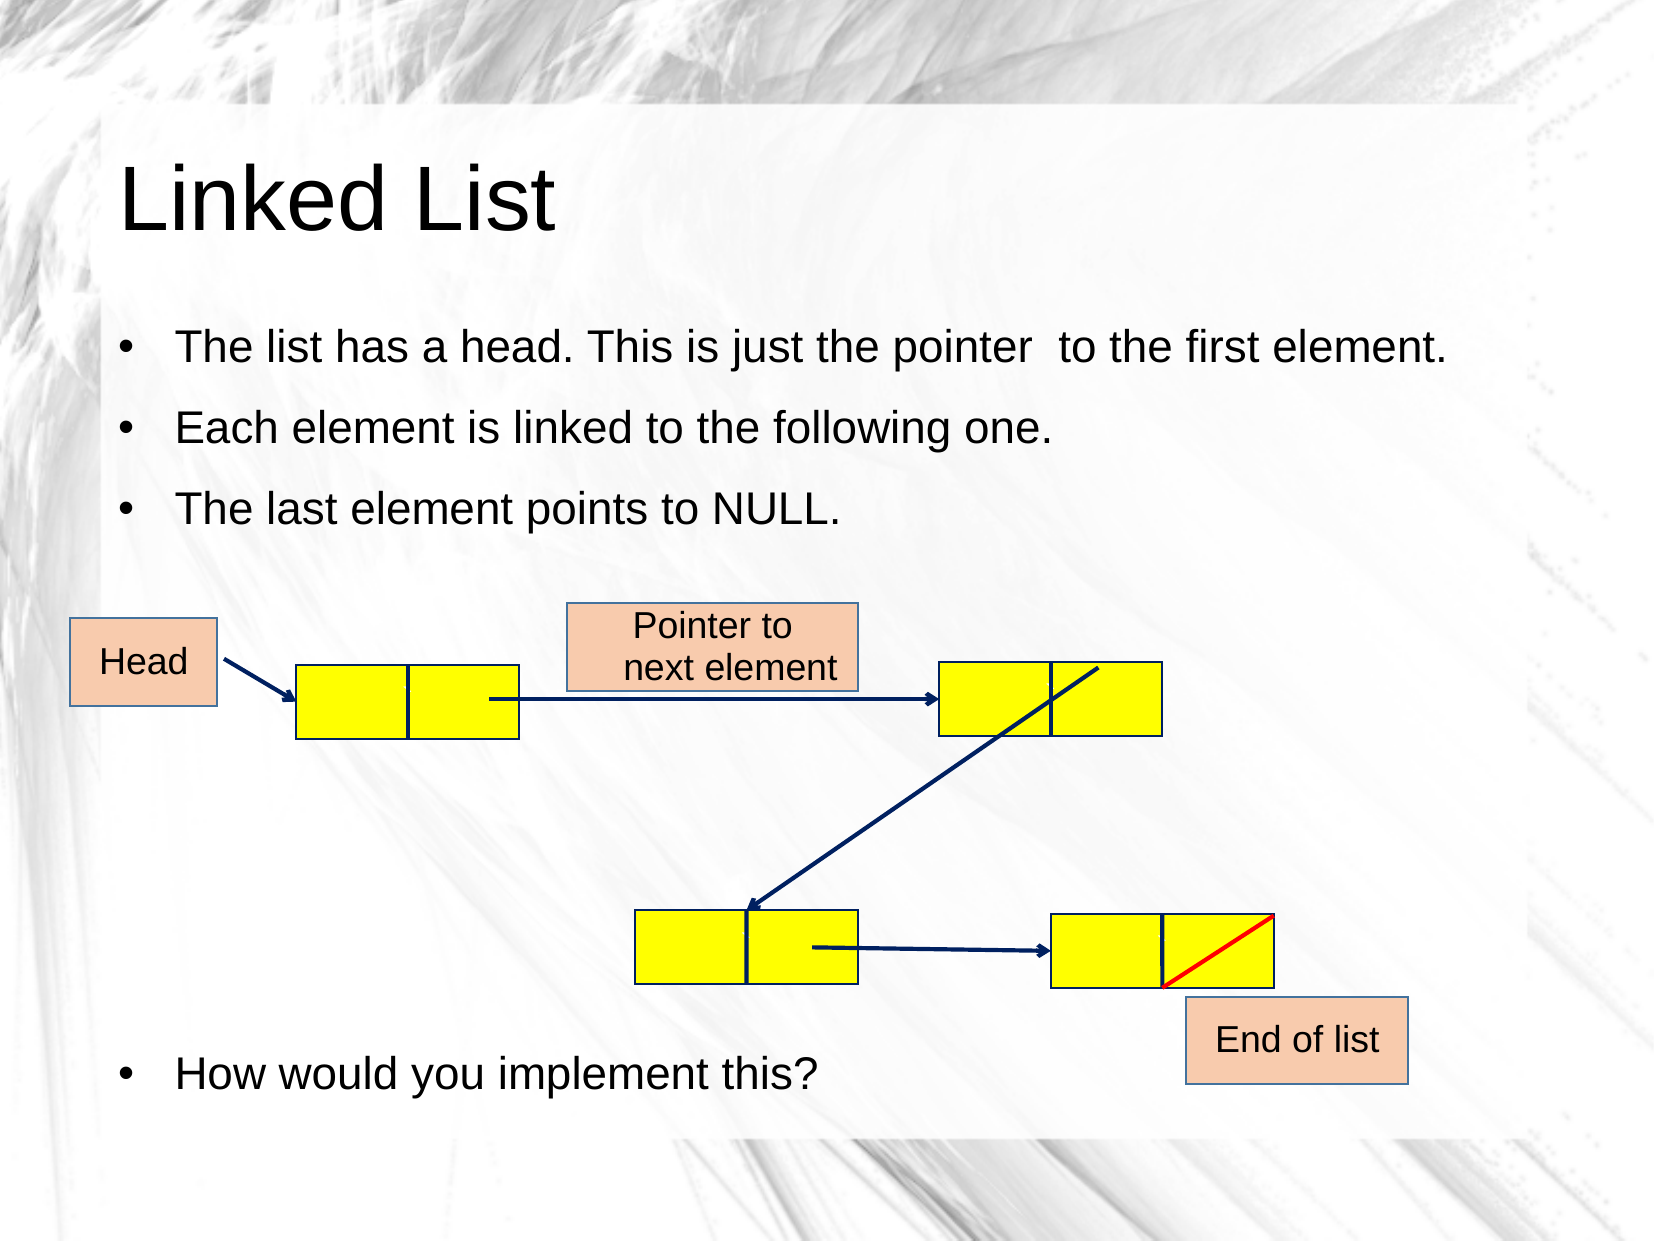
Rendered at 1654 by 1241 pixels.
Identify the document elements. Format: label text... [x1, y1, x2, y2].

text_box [939, 662, 1163, 737]
text_box End of list [1186, 996, 1408, 1085]
text_box Head [70, 618, 217, 706]
list The list has a head. This is just the pointer to the first element. Each element is linked to the following one. The last element points to NULL. How would you implement this? [118, 319, 1571, 1109]
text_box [223, 658, 297, 702]
title Linked List [118, 112, 1506, 281]
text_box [812, 947, 1050, 951]
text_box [1050, 913, 1274, 988]
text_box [634, 910, 859, 985]
picture [0, 0, 1654, 1241]
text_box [1162, 915, 1274, 987]
text_box Pointer to next element [567, 602, 859, 691]
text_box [746, 667, 1099, 911]
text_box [296, 664, 520, 739]
